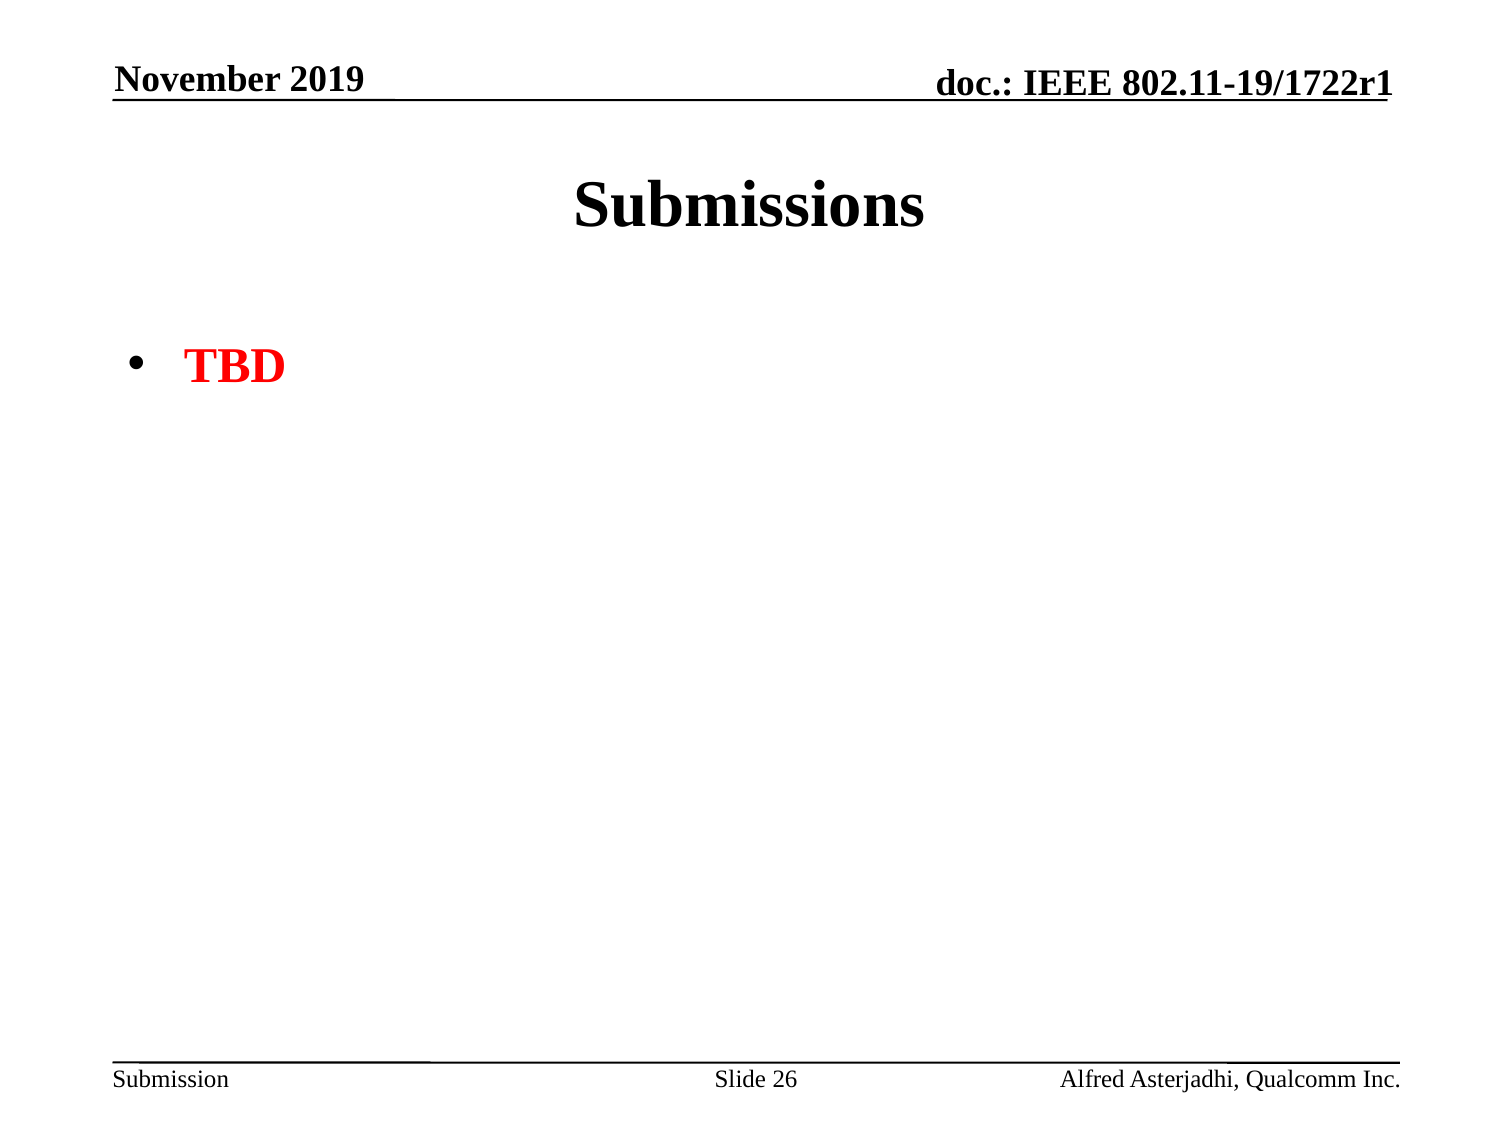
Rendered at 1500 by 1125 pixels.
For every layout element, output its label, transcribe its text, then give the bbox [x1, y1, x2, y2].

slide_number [114, 54, 423, 100]
title Submissions [112, 112, 1388, 288]
list TBD [112, 324, 1388, 1000]
slide_number Slide 26 [712, 1061, 800, 1123]
footer Alfred Asterjadhi, Qualcomm Inc. [878, 1061, 1402, 1093]
